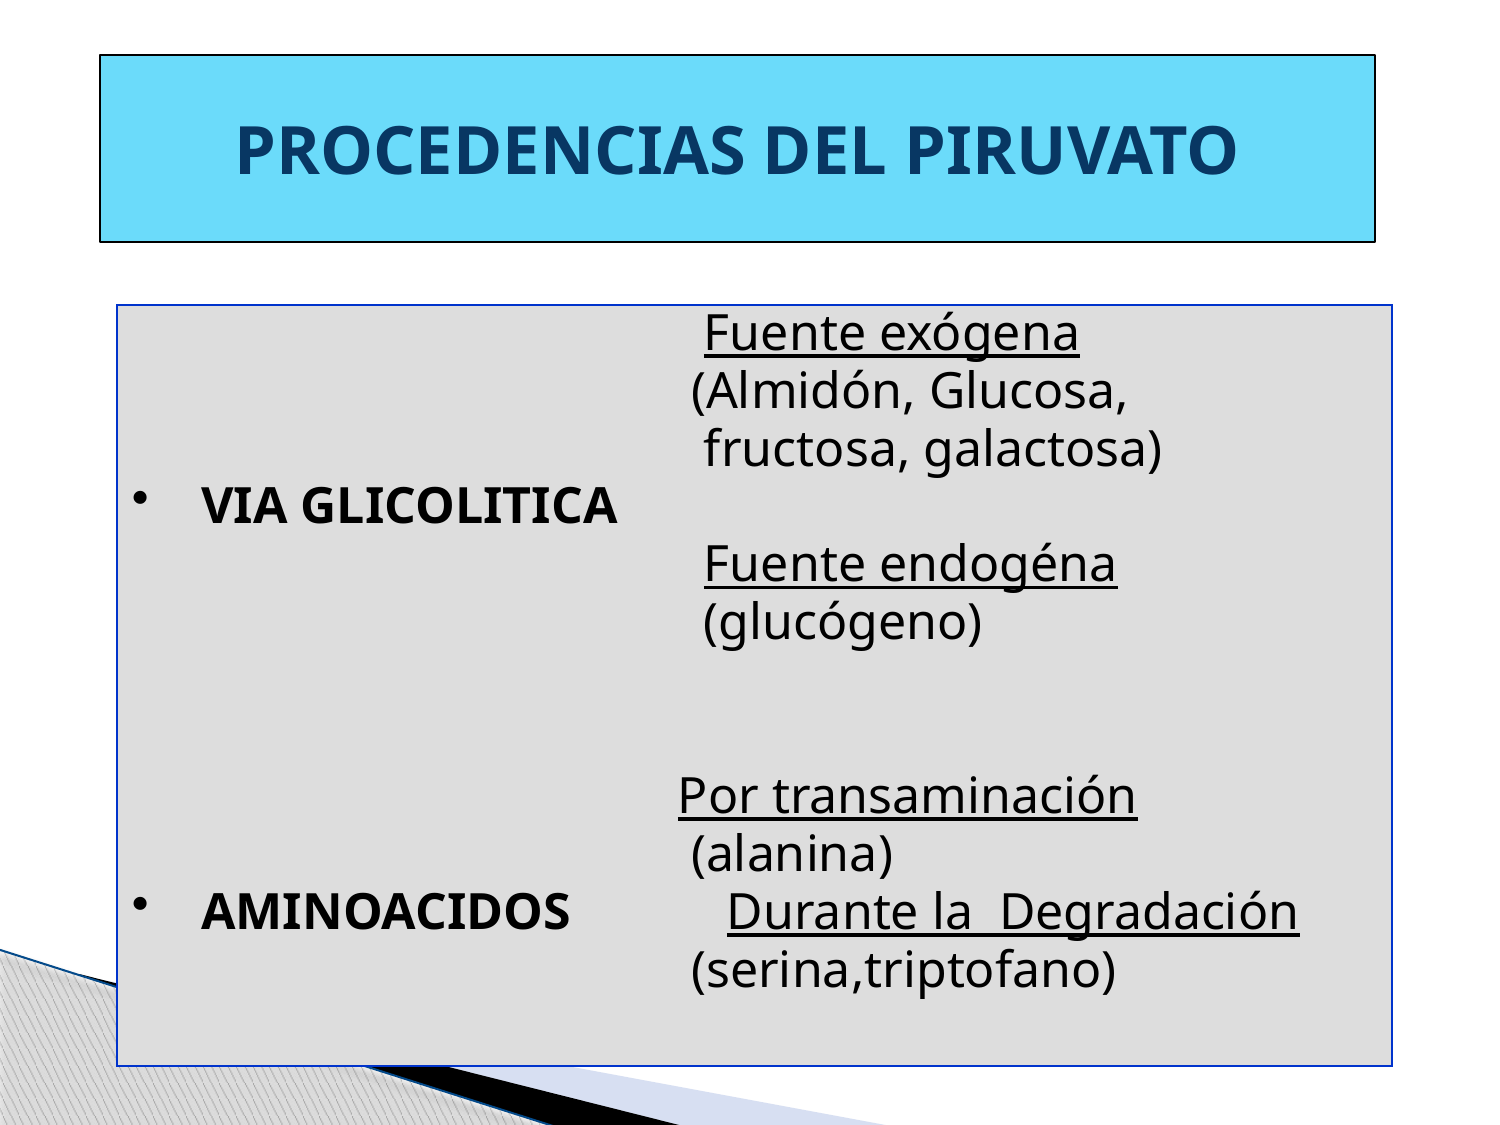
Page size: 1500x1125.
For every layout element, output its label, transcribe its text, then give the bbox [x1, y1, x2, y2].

text_box Fuente exógena (Almidón, Glucosa, fructosa, galactosa) VIA GLICOLITICA Fuente endogéna (glucógeno) Por transaminación (alanina) AMINOACIDOS Durante la Degradación (serina,triptofano) [117, 304, 1393, 1067]
title PROCEDENCIAS DEL PIRUVATO [100, 54, 1375, 242]
text_box [75, 1024, 425, 1103]
text_box [512, 1067, 988, 1103]
